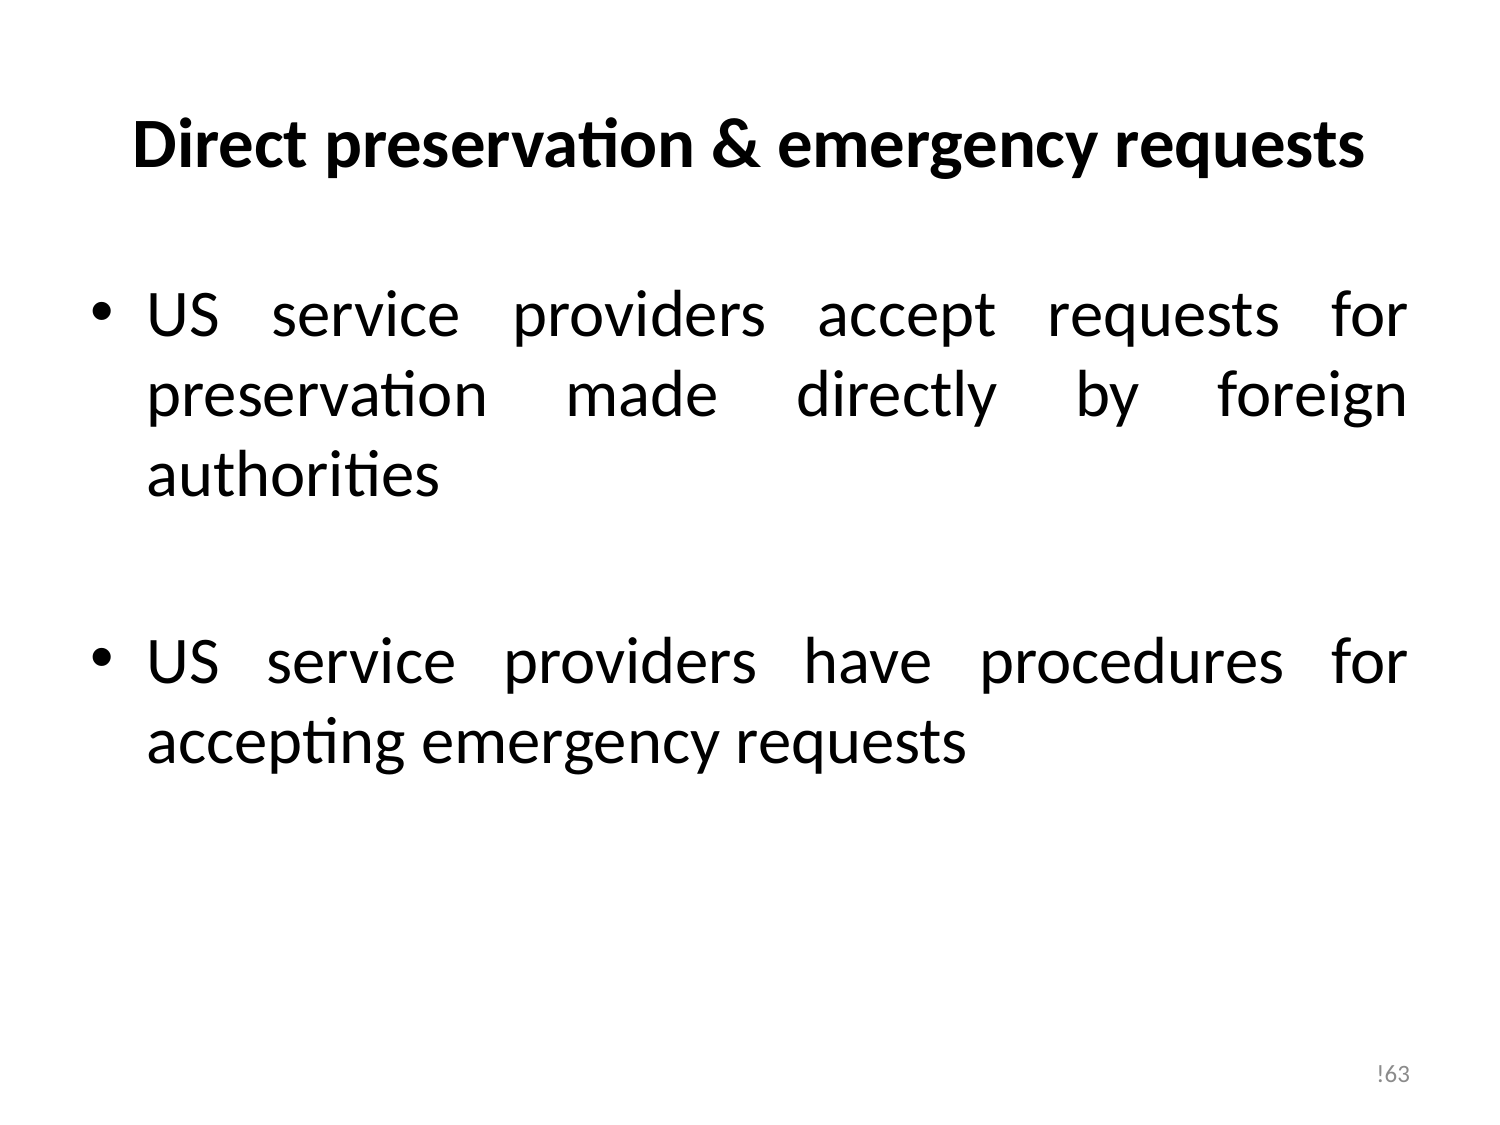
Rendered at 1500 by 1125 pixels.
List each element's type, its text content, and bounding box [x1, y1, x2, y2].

title Direct preservation & emergency requests [75, 45, 1425, 233]
slide_number !63 [1074, 1042, 1425, 1103]
list US service providers accept requests for preservation made directly by foreign authorities US service providers have procedures for accepting emergency requests [75, 262, 1425, 1005]
